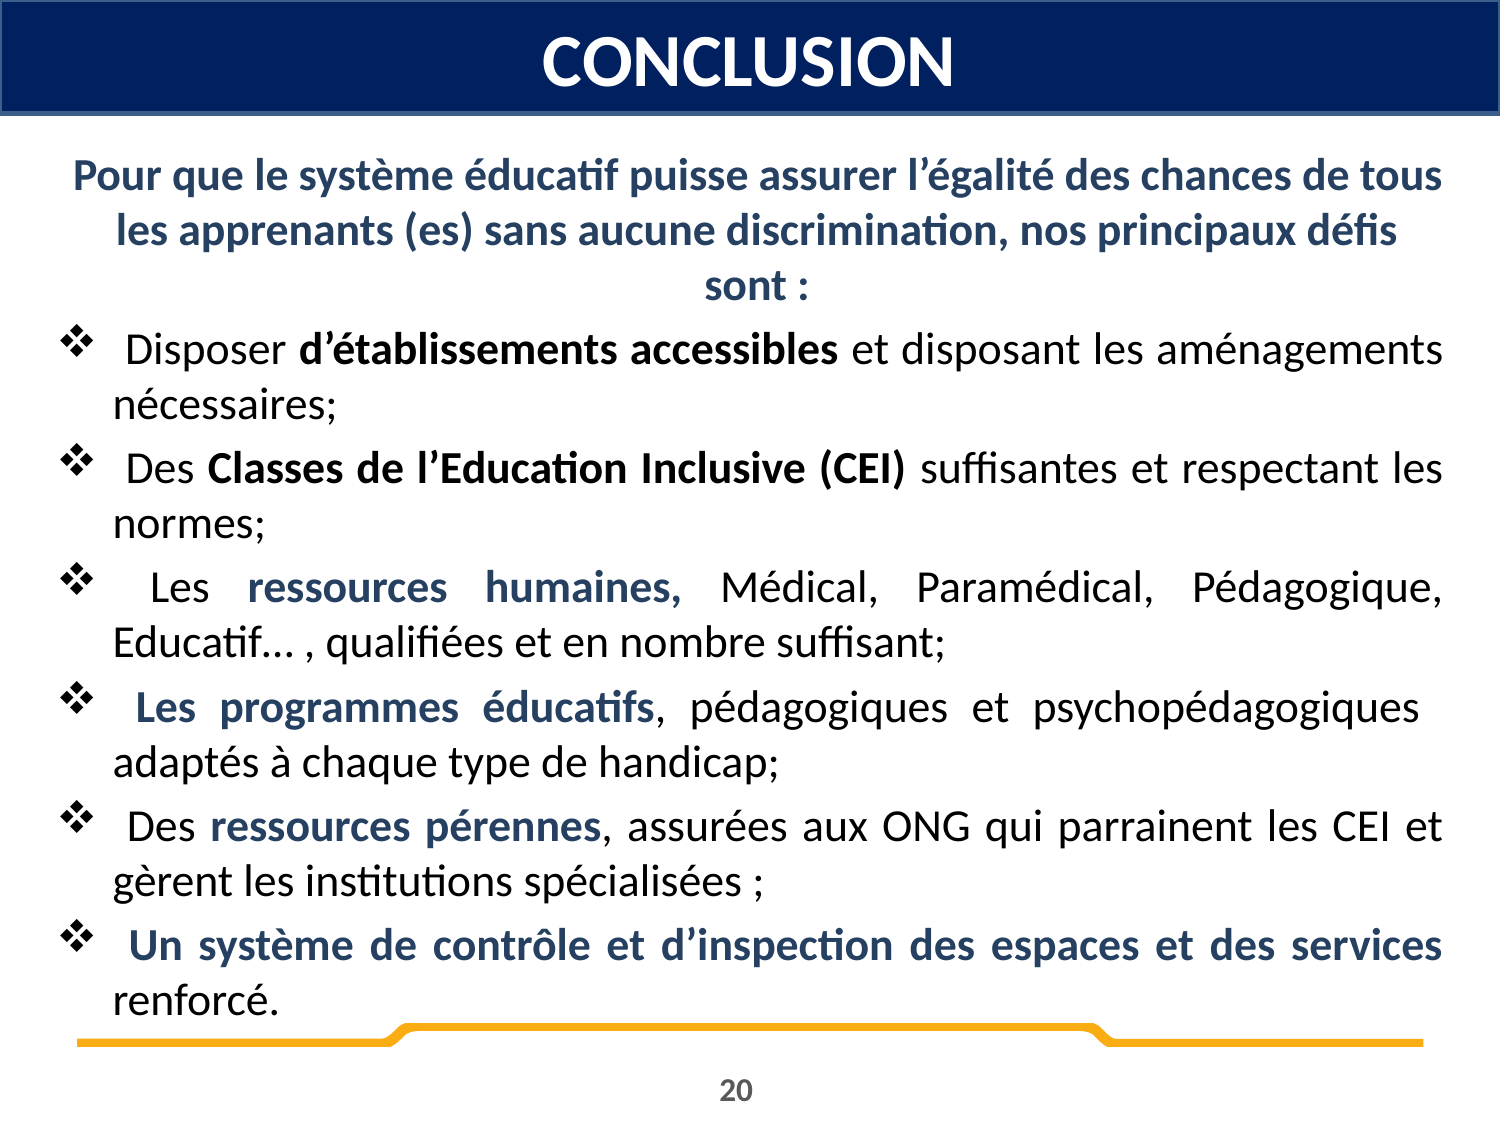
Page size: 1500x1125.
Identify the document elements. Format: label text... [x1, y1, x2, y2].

list CONCLUSION [0, 0, 1500, 114]
slide_number 20 [561, 1057, 911, 1118]
list Pour que le système éducatif puisse assurer l’égalité des chances de tous les apprenants (es) sans aucune discrimination, nos principaux défis sont : Disposer d’établissements accessibles et disposant les aménagements nécessaires; Des Classes de l’Education Inclusive (CEI) suffisantes et respectant les normes; Les ressources humaines, Médical, Paramédical, Pédagogique, Educatif… , qualifiées et en nombre suffisant; Les programmes éducatifs, pédagogiques et psychopédagogiques adaptés à chaque type de handicap; Des ressources pérennes, assurées aux ONG qui parrainent les CEI et gèrent les institutions spécialisées ; Un système de contrôle et d’inspection des espaces et des services renforcé. [41, 137, 1459, 1058]
